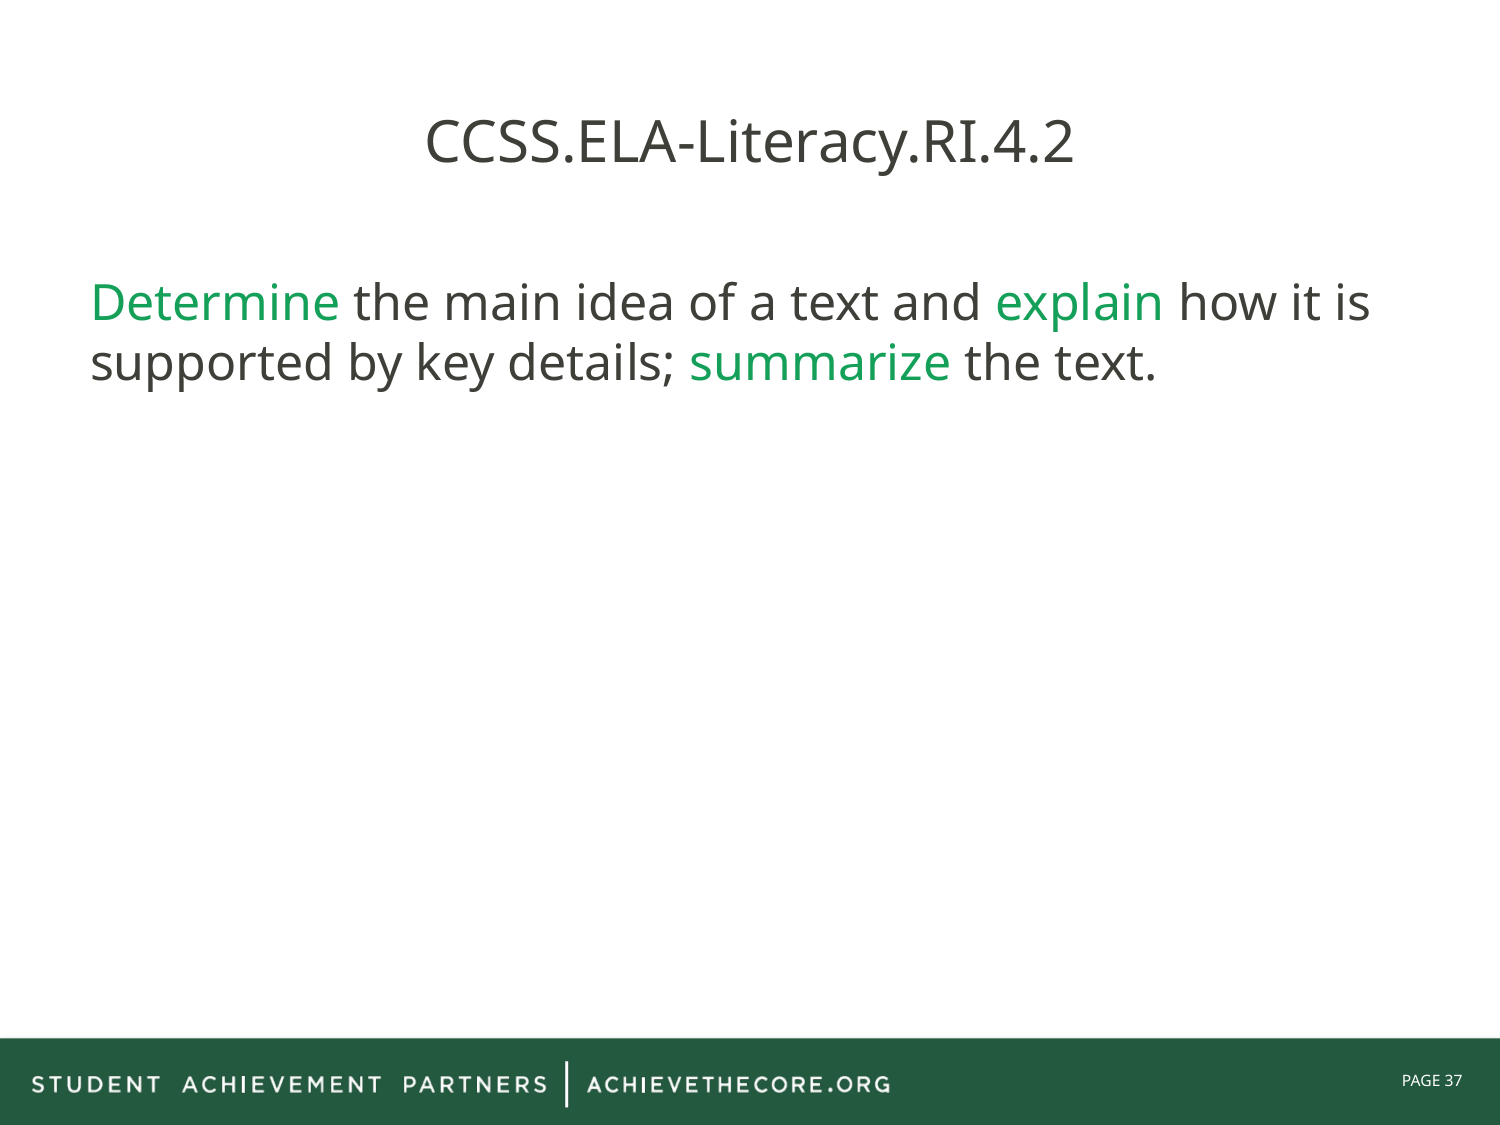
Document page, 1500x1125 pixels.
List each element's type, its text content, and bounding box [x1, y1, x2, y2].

title CCSS.ELA-Literacy.RI.4.2 [75, 45, 1425, 233]
list Determine the main idea of a text and explain how it is supported by key details; summarize the text. [75, 262, 1425, 1005]
